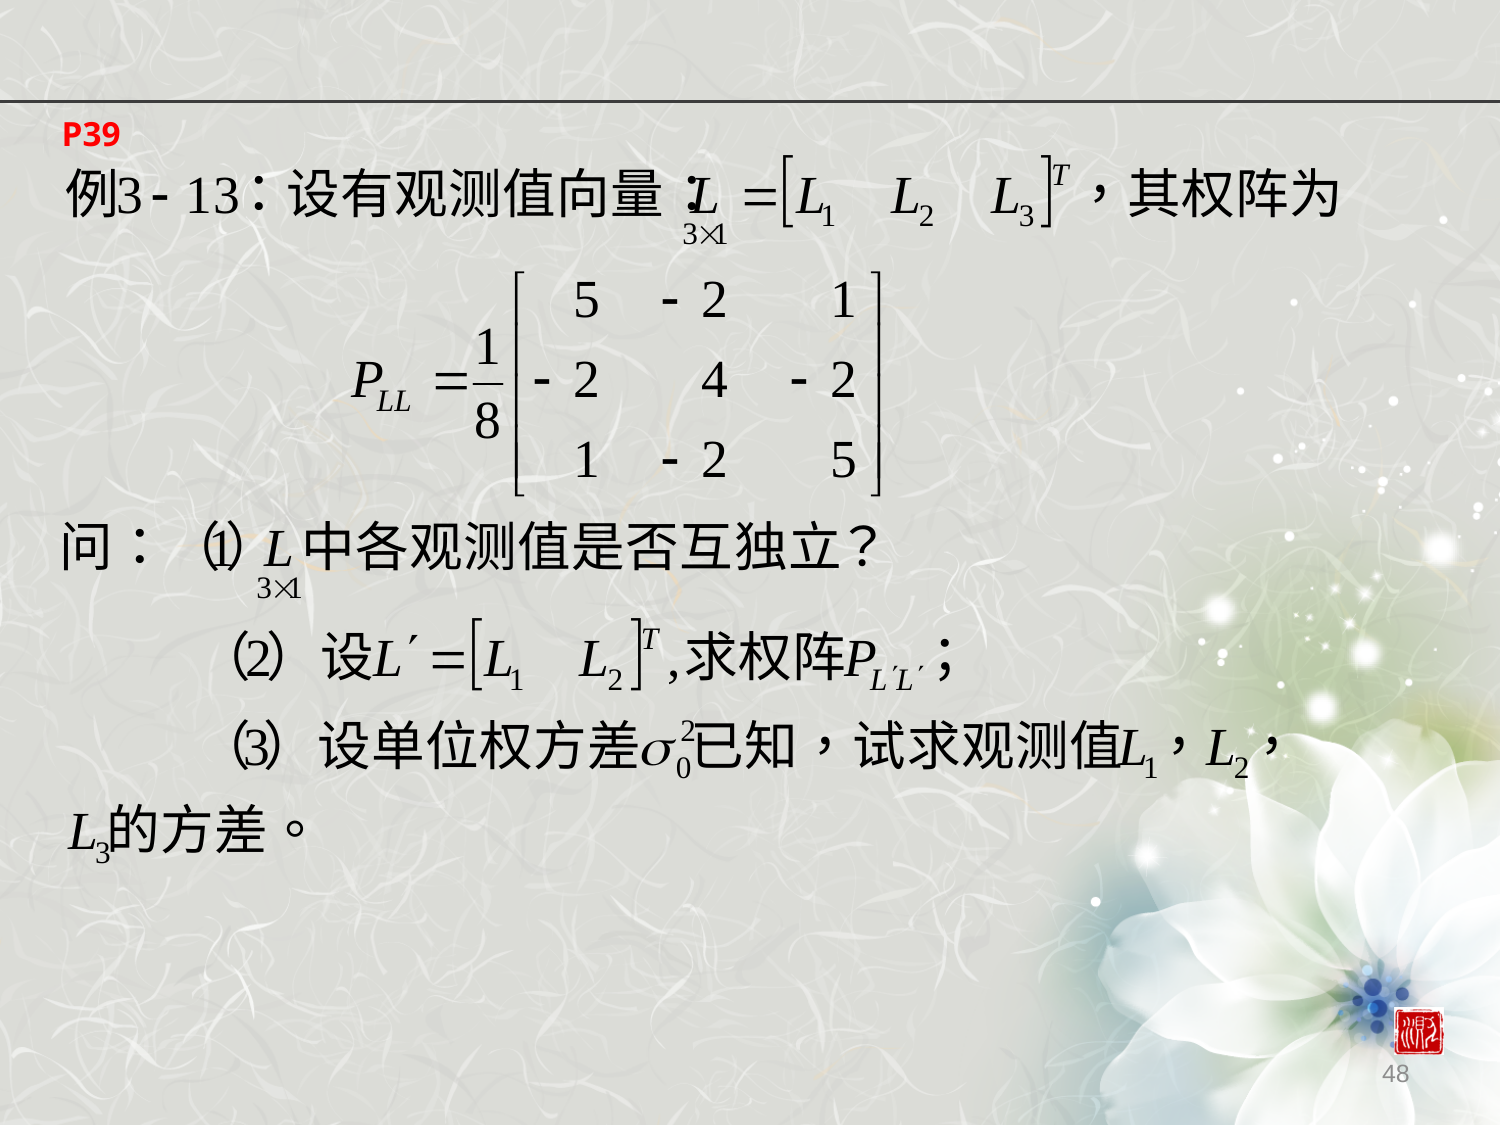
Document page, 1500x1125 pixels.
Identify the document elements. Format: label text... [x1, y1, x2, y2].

text_box P39 [46, 93, 235, 161]
slide_number 48 [1074, 1042, 1425, 1103]
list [58, 151, 1348, 875]
picture [0, 0, 1500, 100]
picture [0, 103, 1500, 1125]
